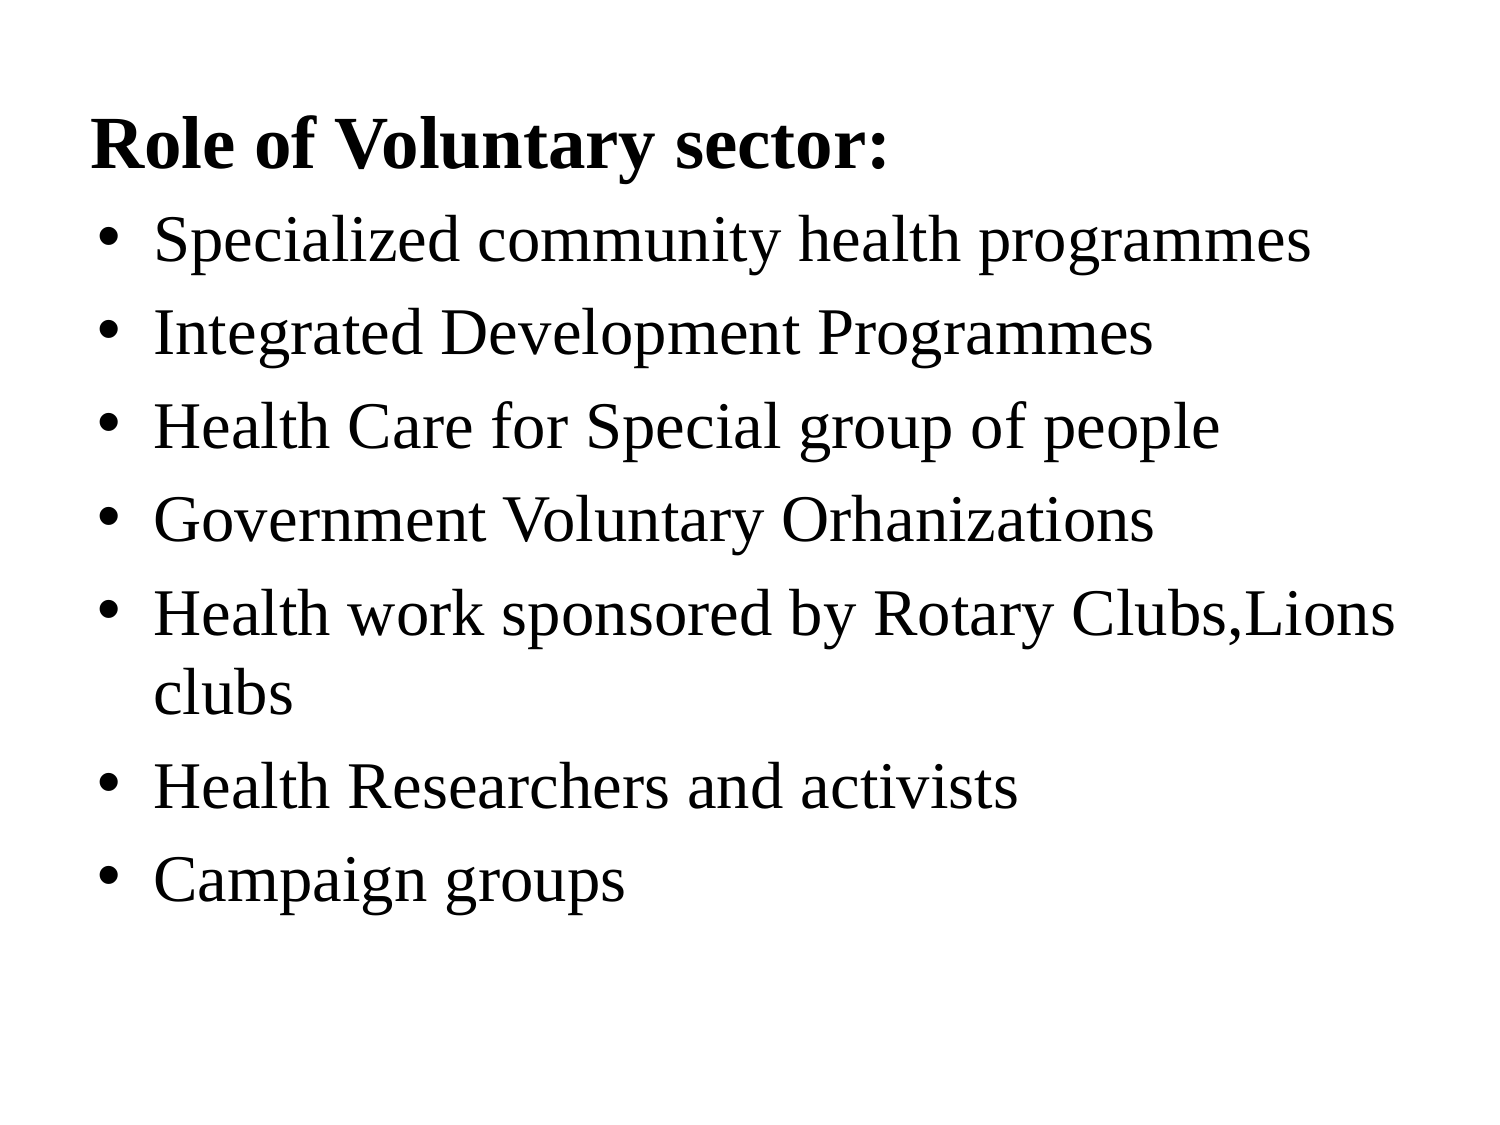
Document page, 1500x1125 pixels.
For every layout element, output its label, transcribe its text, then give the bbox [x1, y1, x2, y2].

title Role of Voluntary sector: [75, 45, 1425, 233]
list Specialized community health programmes Integrated Development Programmes Health Care for Special group of people Government Voluntary Orhanizations Health work sponsored by Rotary Clubs,Lions clubs Health Researchers and activists Campaign groups [82, 187, 1425, 1005]
